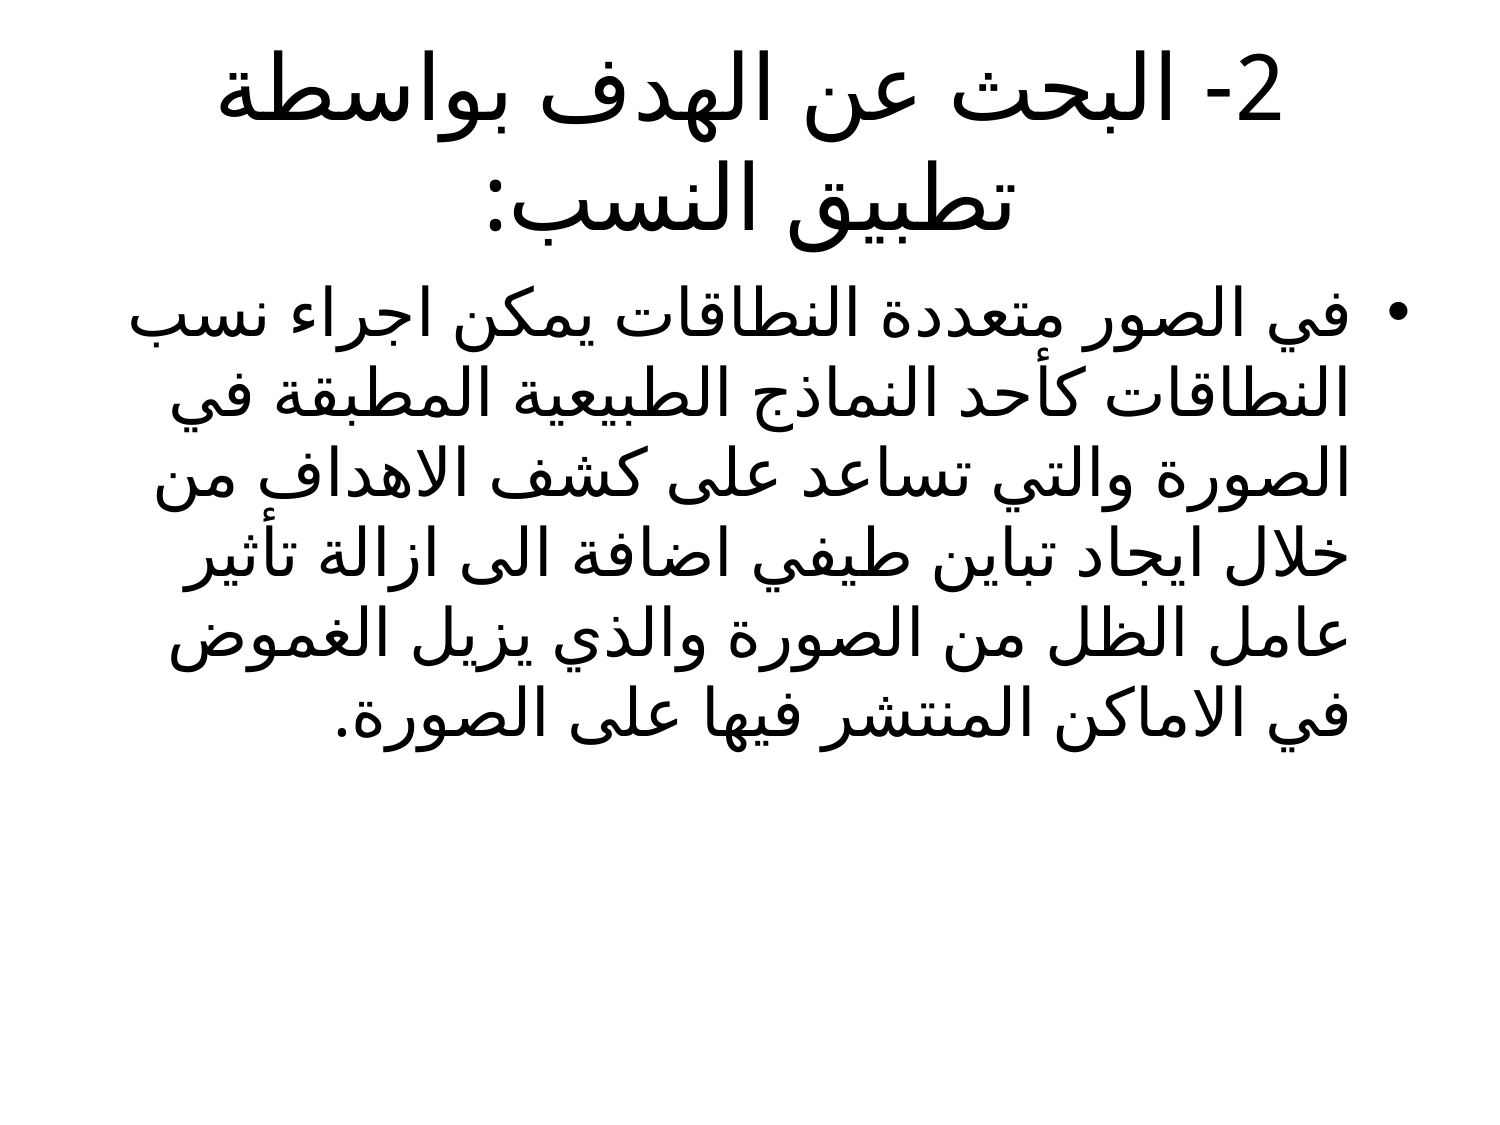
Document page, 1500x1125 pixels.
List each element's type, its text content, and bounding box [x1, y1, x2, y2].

list في الصور متعددة النطاقات يمكن اجراء نسب النطاقات كأحد النماذج الطبيعية المطبقة في الصورة والتي تساعد على كشف الاهداف من خلال ايجاد تباين طيفي اضافة الى ازالة تأثير عامل الظل من الصورة والذي يزيل الغموض في الاماكن المنتشر فيها على الصورة. [75, 262, 1425, 1005]
title 2- البحث عن الهدف بواسطة تطبيق النسب: [75, 45, 1425, 233]
